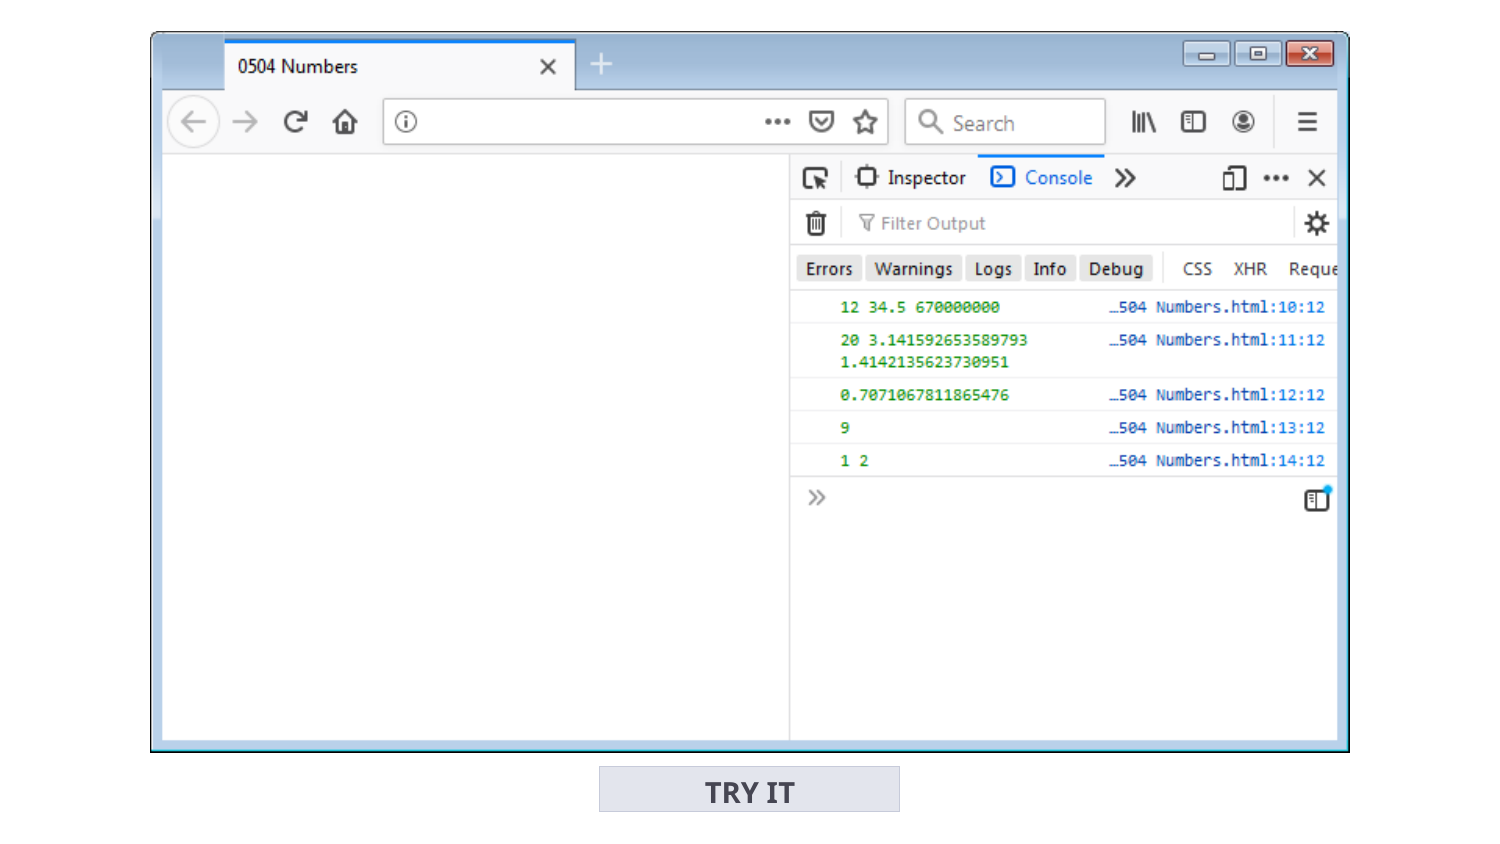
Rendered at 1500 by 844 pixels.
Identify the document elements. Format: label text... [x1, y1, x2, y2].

picture [149, 31, 1351, 753]
text_box TRY IT [599, 766, 900, 812]
